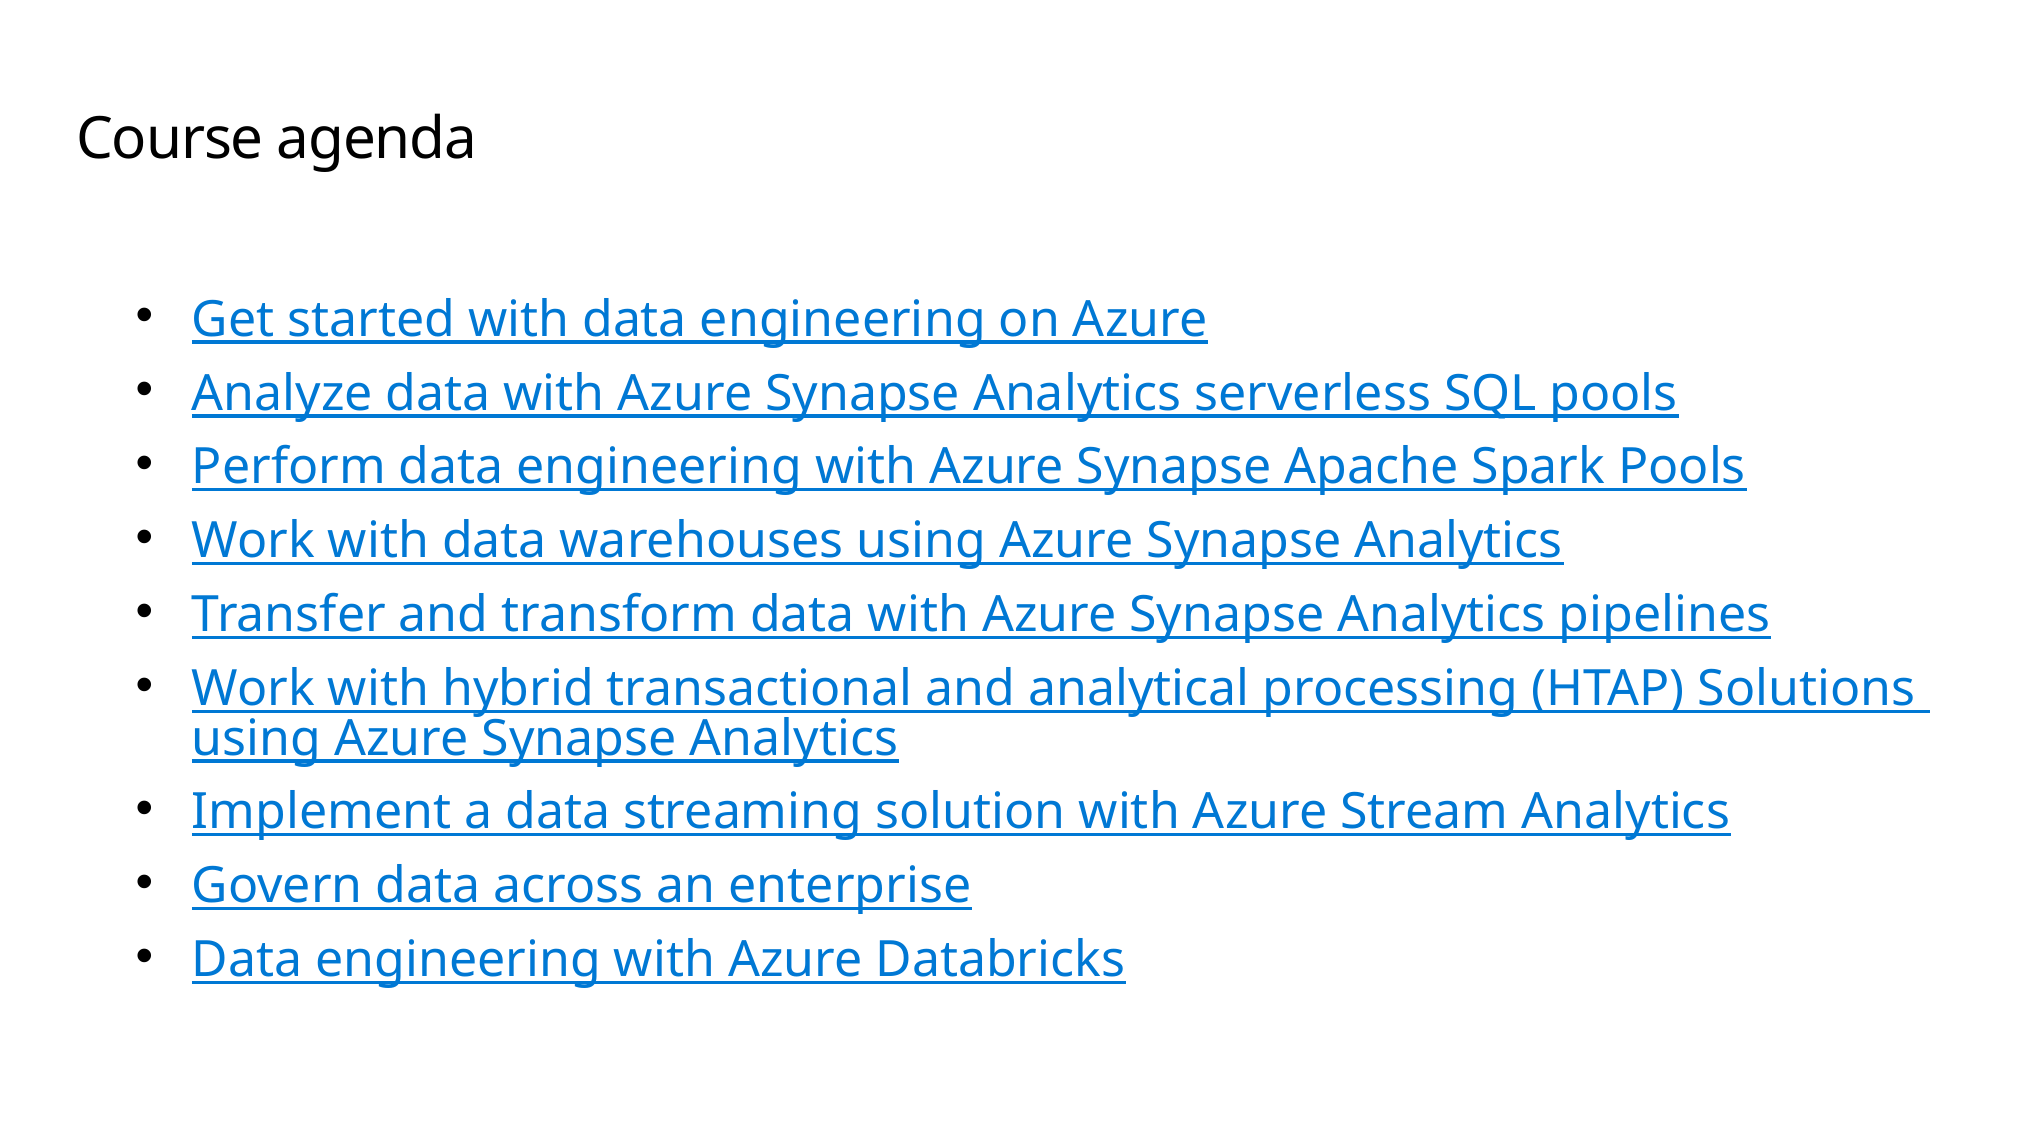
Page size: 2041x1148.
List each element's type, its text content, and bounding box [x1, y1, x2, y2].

text_box Get started with data engineering on Azure Analyze data with Azure Synapse Analytics serverless SQL pools Perform data engineering with Azure Synapse Apache Spark Pools Work with data warehouses using Azure Synapse Analytics Transfer and transform data with Azure Synapse Analytics pipelines Work with hybrid transactional and analytical processing (HTAP) Solutions using Azure Synapse Analytics Implement a data streaming solution with Azure Stream Analytics Govern data across an enterprise Data engineering with Azure Databricks [105, 263, 1969, 1031]
title Course agenda [76, 103, 1969, 172]
